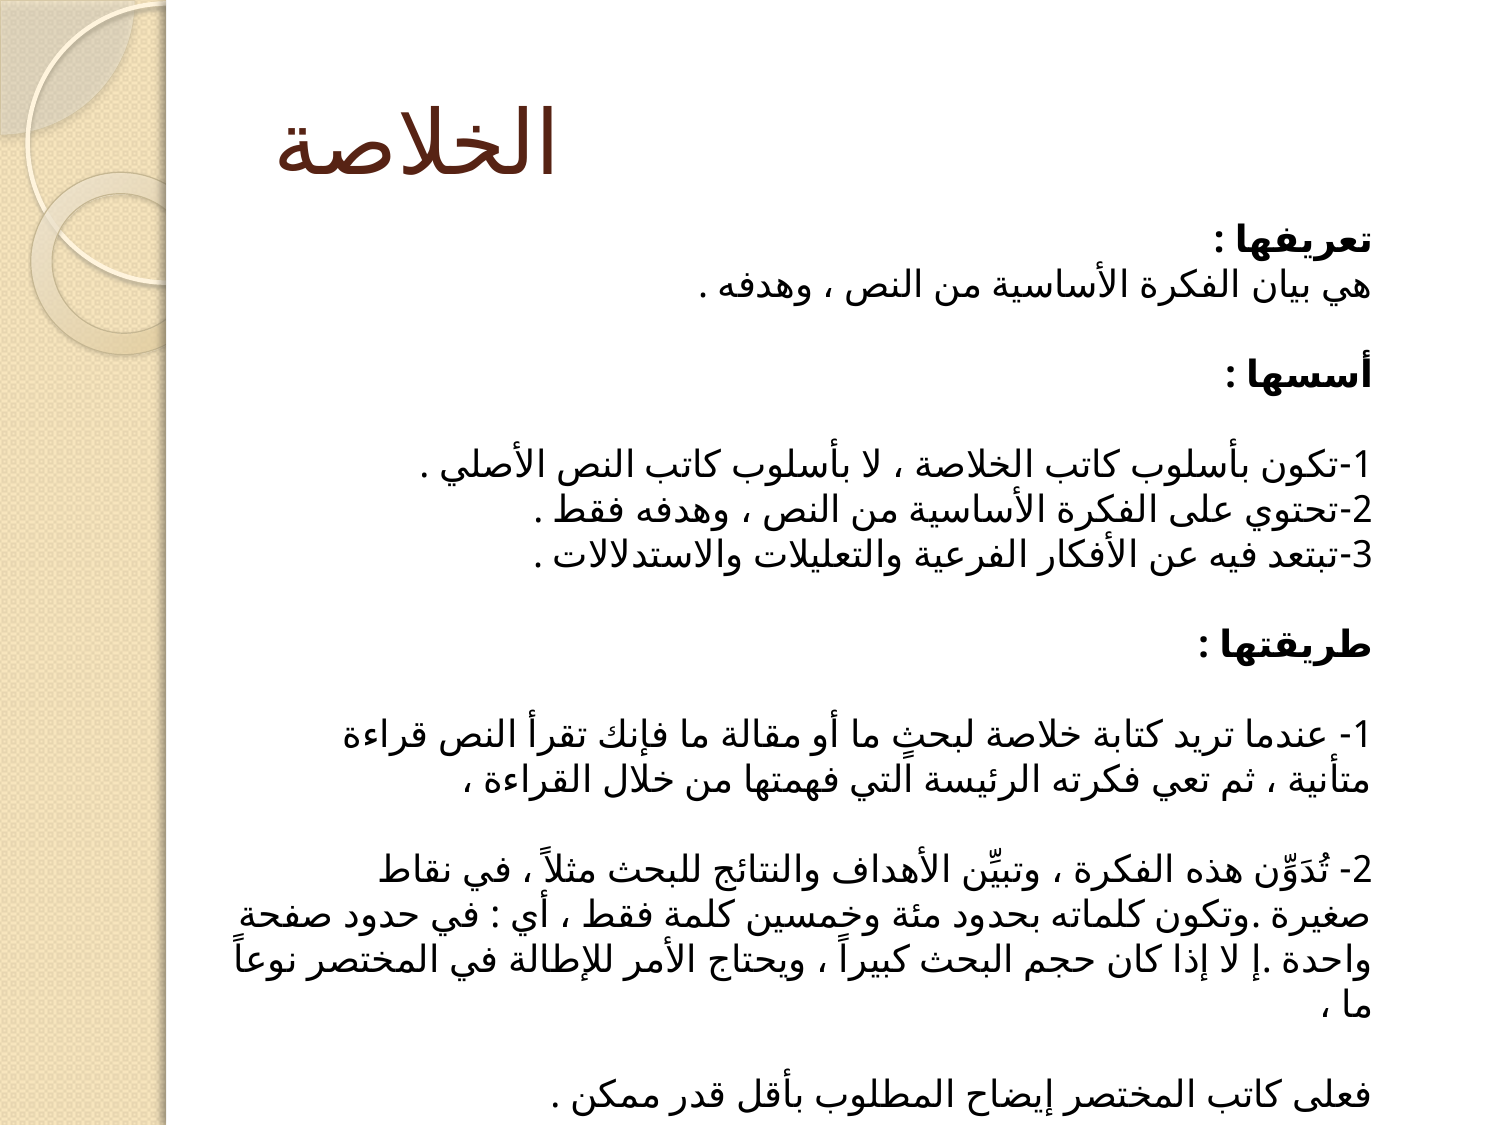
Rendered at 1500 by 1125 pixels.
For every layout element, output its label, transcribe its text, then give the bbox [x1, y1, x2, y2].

title الخلاصة [235, 45, 1466, 233]
text_box تعريفها : هي بيان الفكرة الأساسية من النص ، وهدفه . أسسها : 1-تكون بأسلوب كاتب الخلاصة ، لا بأسلوب كاتب النص الأصلي . 2-تحتوي على الفكرة الأساسية من النص ، وهدفه فقط . 3-تبتعد فيه عن الأفكار الفرعية والتعليلات والاستدلالات . طريقتها : 1- عندما تريد كتابة خلاصة لبحثٍ ما أو مقالة ما فإنك تقرأ النص قراءة متأنية ، ثم تعي فكرته الرئيسة التي فهمتها من خلال القراءة ، 2- تُدَوِّن هذه الفكرة ، وتبيِّن الأهداف والنتائج للبحث مثلاً ، في نقاط صغيرة .وتكون كلماته بحدود مئة وخمسين كلمة فقط ، أي : في حدود صفحة واحدة .إ لا إذا كان حجم البحث كبيراً ، ويحتاج الأمر للإطالة في المختصر نوعاً ما ، فعلى كاتب المختصر إيضاح المطلوب بأقل قدر ممكن . [218, 208, 1388, 1125]
